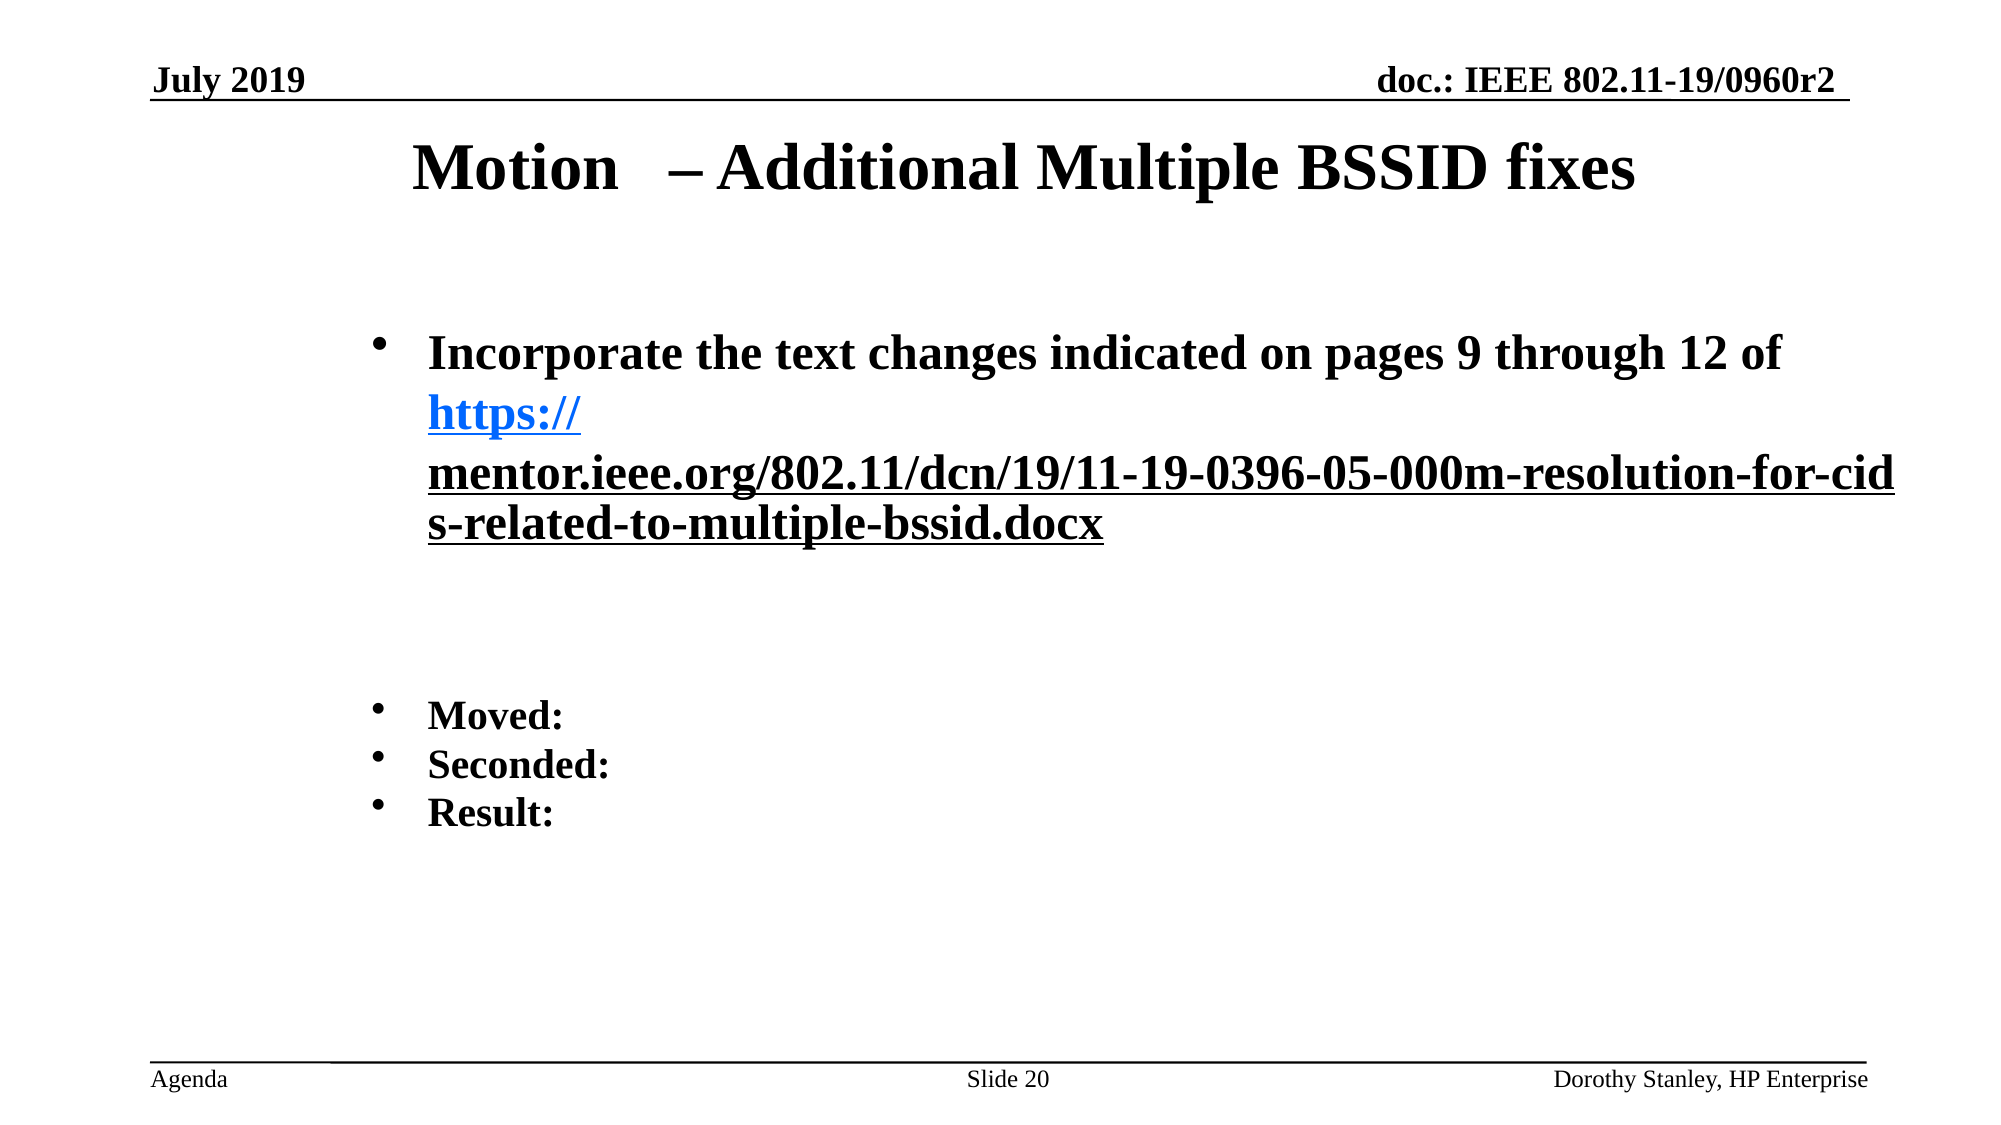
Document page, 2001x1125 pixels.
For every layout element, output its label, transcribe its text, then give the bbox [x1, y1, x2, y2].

list Incorporate the text changes indicated on pages 9 through 12 of https://mentor.ieee.org/802.11/dcn/19/11-19-0396-05-000m-resolution-for-cids-related-to-multiple-bssid.docx Moved: Seconded: Result: [356, 251, 1911, 1002]
footer Dorothy Stanley, HP Enterprise [1549, 1062, 1869, 1093]
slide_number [152, 54, 567, 100]
slide_number Slide 20 [966, 1062, 1051, 1093]
title Motion – Additional Multiple BSSID fixes [200, 75, 1850, 250]
